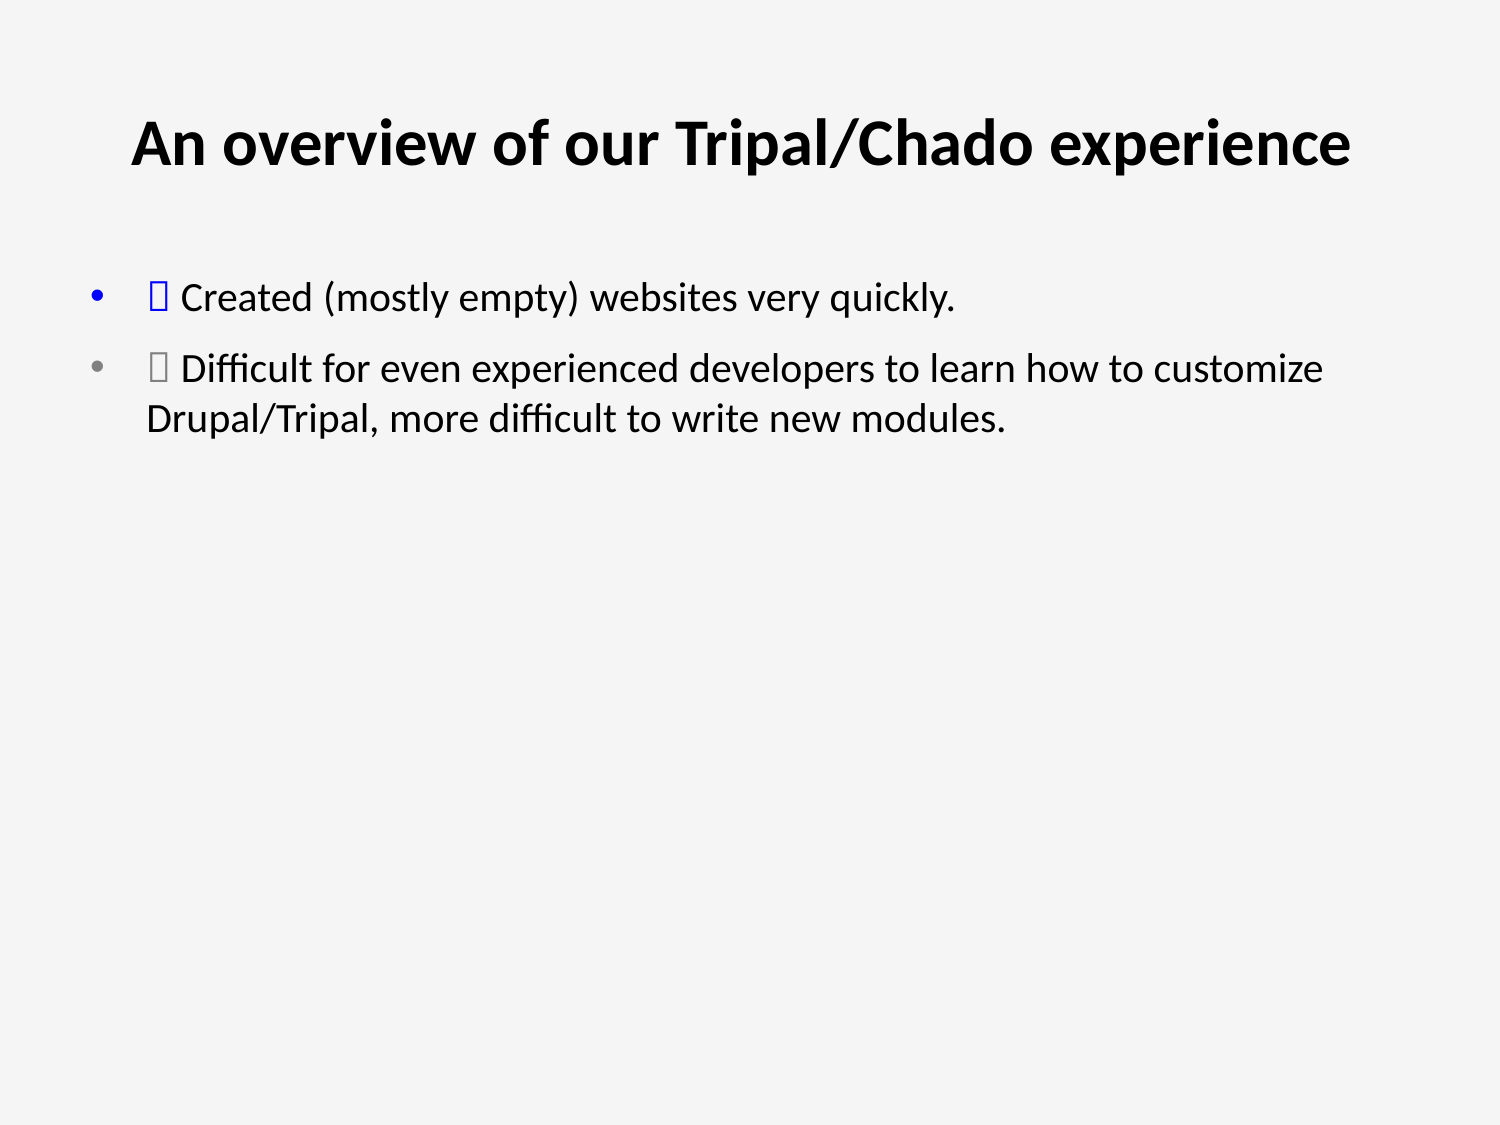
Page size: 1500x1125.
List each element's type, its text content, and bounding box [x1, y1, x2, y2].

list  Created (mostly empty) websites very quickly.  Difficult for even experienced developers to learn how to customize Drupal/Tripal, more difficult to write new modules. [75, 262, 1425, 912]
title An overview of our Tripal/Chado experience [75, 45, 1425, 233]
